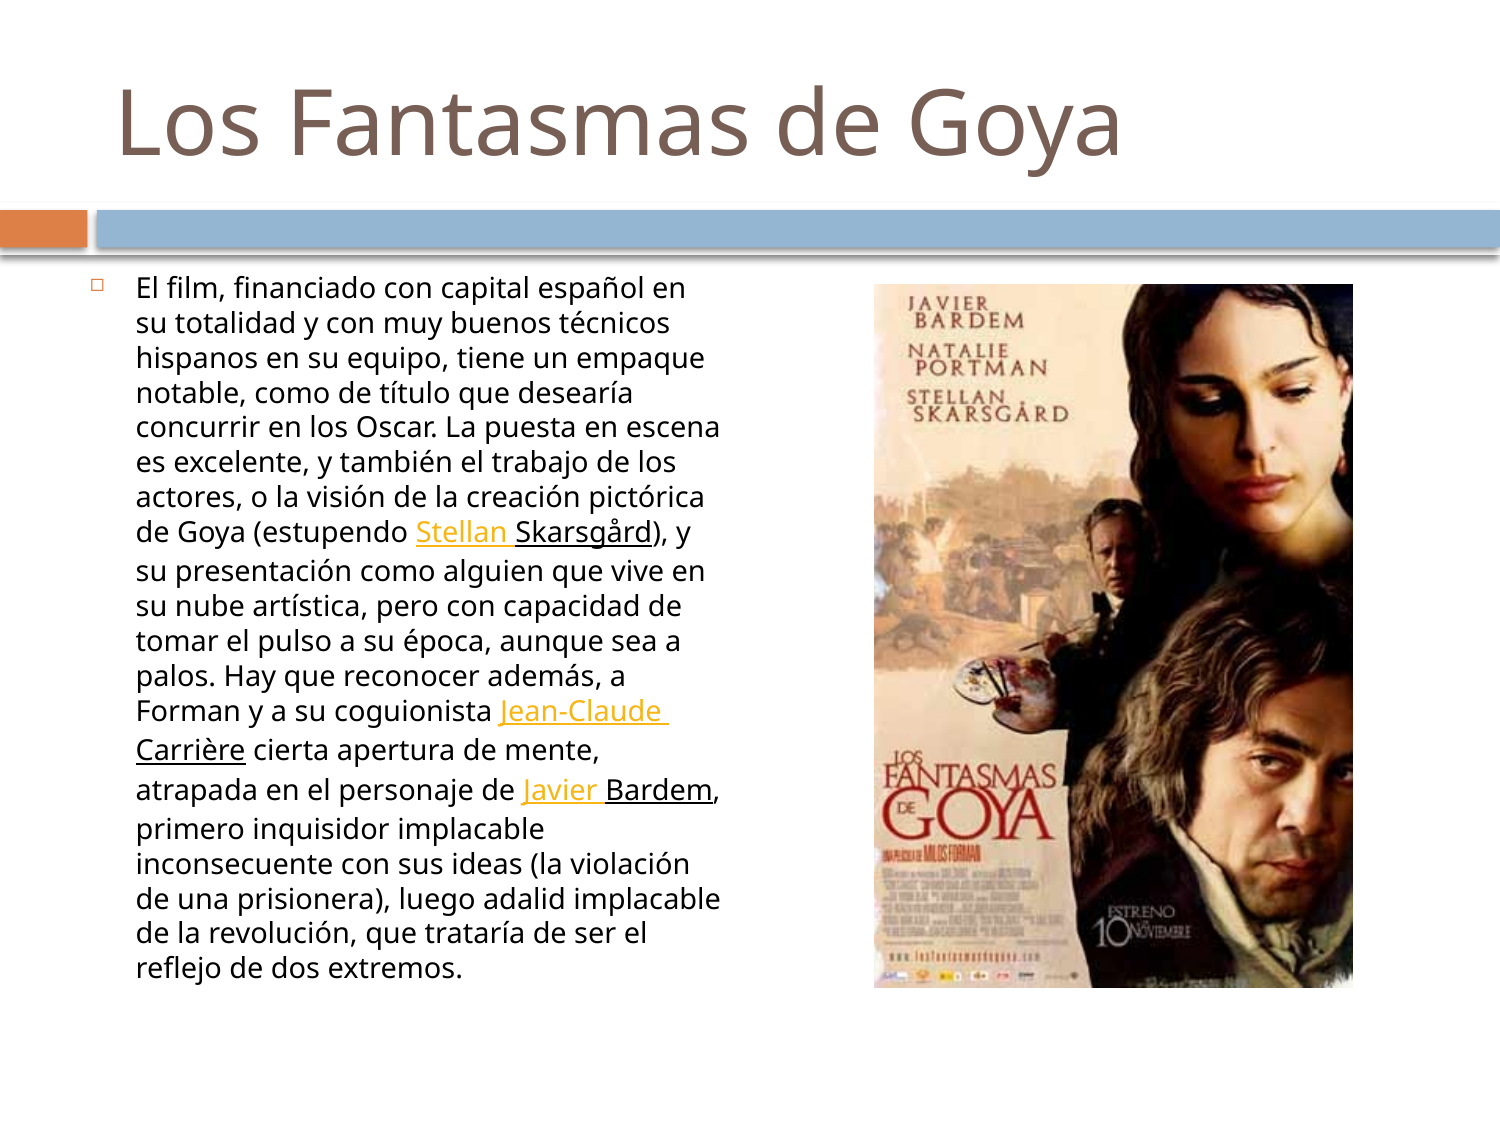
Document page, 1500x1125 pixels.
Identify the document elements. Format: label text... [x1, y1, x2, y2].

title Los Fantasmas de Goya [99, 37, 1438, 200]
list El film, financiado con capital español en su totalidad y con muy buenos técnicos hispanos en su equipo, tiene un empaque notable, como de título que desearía concurrir en los Oscar. La puesta en escena es excelente, y también el trabajo de los actores, o la visión de la creación pictórica de Goya (estupendo Stellan Skarsgård), y su presentación como alguien que vive en su nube artística, pero con capacidad de tomar el pulso a su época, aunque sea a palos. Hay que reconocer además, a Forman y a su coguionista Jean-Claude Carrière cierta apertura de mente, atrapada en el personaje de Javier Bardem, primero inquisidor implacable inconsecuente con sus ideas (la violación de una prisionera), luego adalid implacable de la revolución, que trataría de ser el reflejo de dos extremos. [75, 262, 738, 1012]
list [874, 283, 1353, 988]
